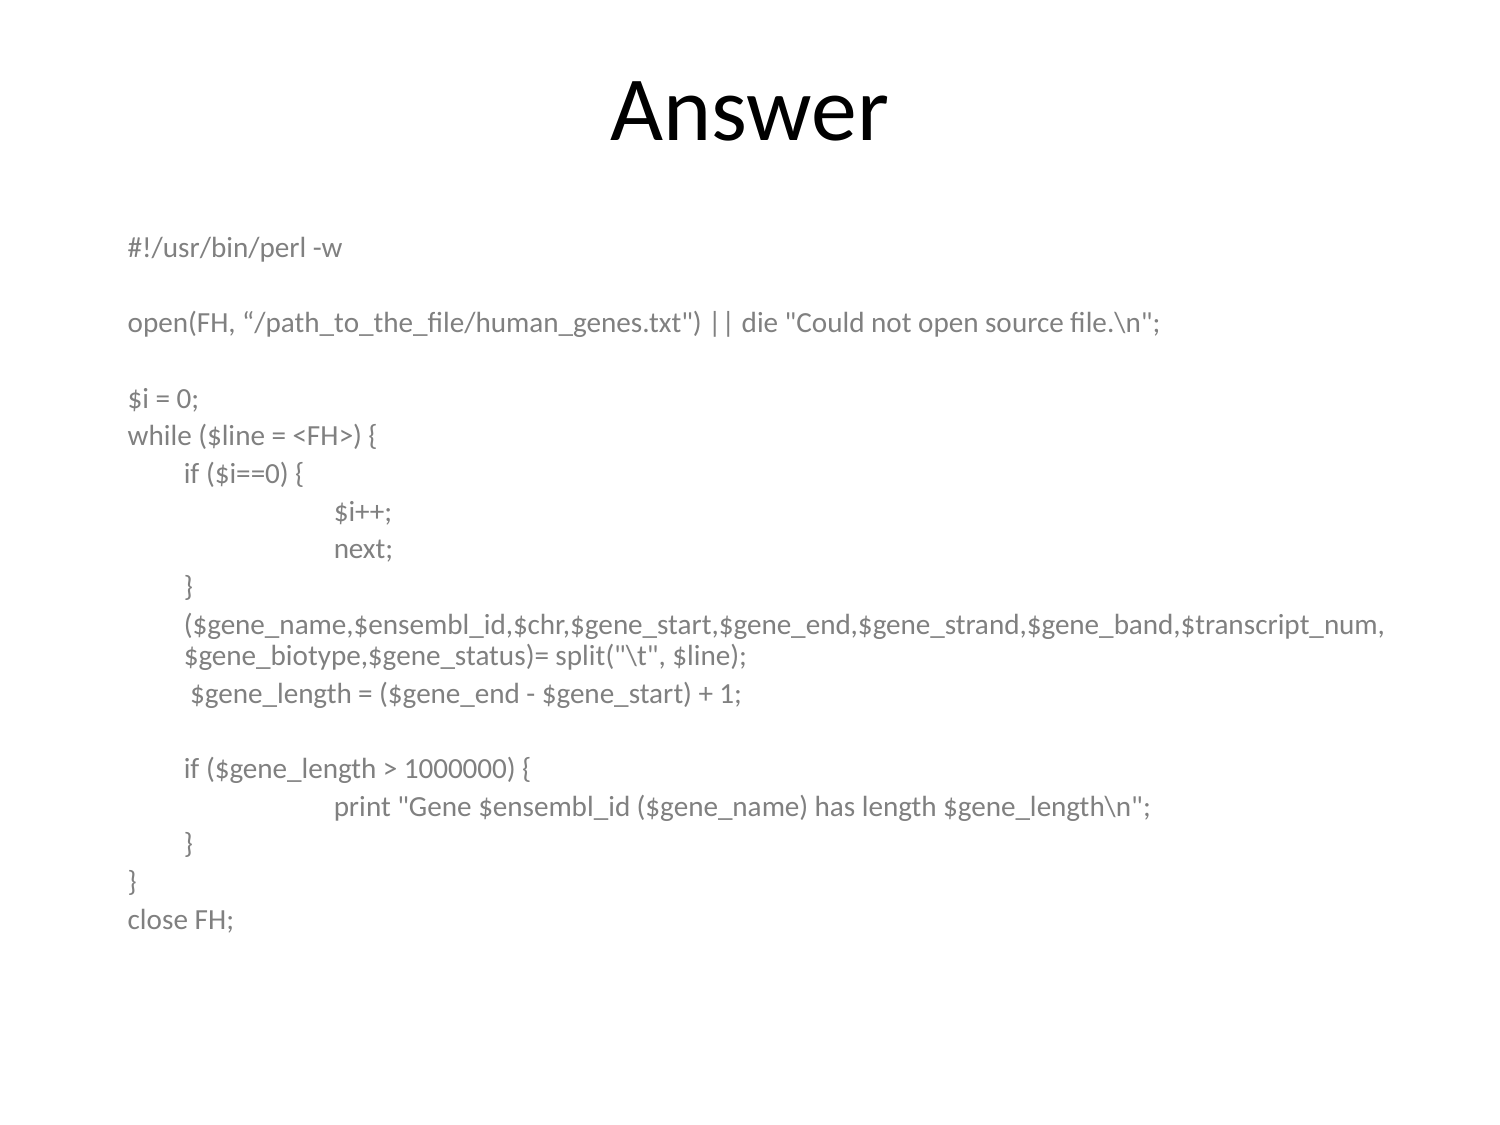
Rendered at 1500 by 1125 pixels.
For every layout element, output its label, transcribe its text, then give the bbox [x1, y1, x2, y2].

list #!/usr/bin/perl -w open(FH, “/path_to_the_file/human_genes.txt") || die "Could not open source file.\n"; $i = 0; while ($line = <FH>) { if ($i==0) { $i++; next; } ($gene_name,$ensembl_id,$chr,$gene_start,$gene_end,$gene_strand,$gene_band,$transcript_num,$gene_biotype,$gene_status)= split("\t", $line); $gene_length = ($gene_end - $gene_start) + 1; if ($gene_length > 1000000) { print "Gene $ensembl_id ($gene_name) has length $gene_length\n"; } } close FH; [112, 224, 1423, 900]
title Answer [112, 9, 1388, 197]
